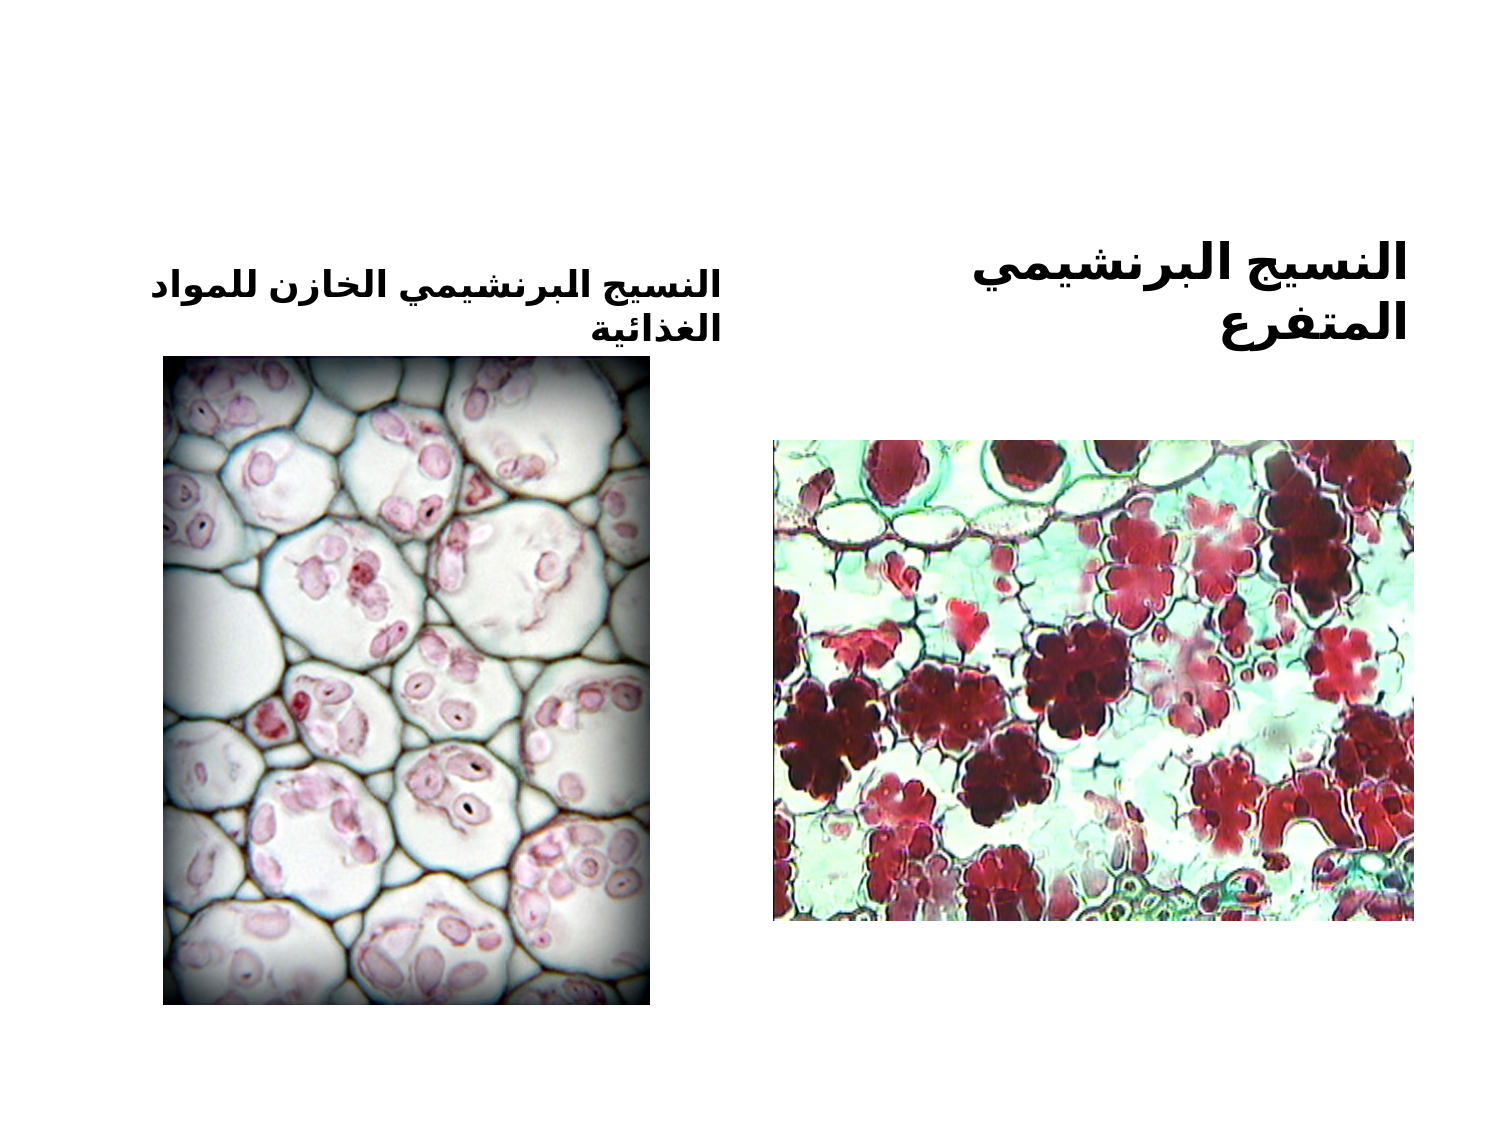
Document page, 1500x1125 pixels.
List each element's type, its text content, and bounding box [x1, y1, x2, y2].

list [162, 356, 650, 1006]
list النسيج البرنشيمي المتفرع [761, 251, 1425, 357]
list النسيج البرنشيمي الخازن للمواد الغذائية [75, 251, 738, 357]
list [773, 440, 1414, 921]
